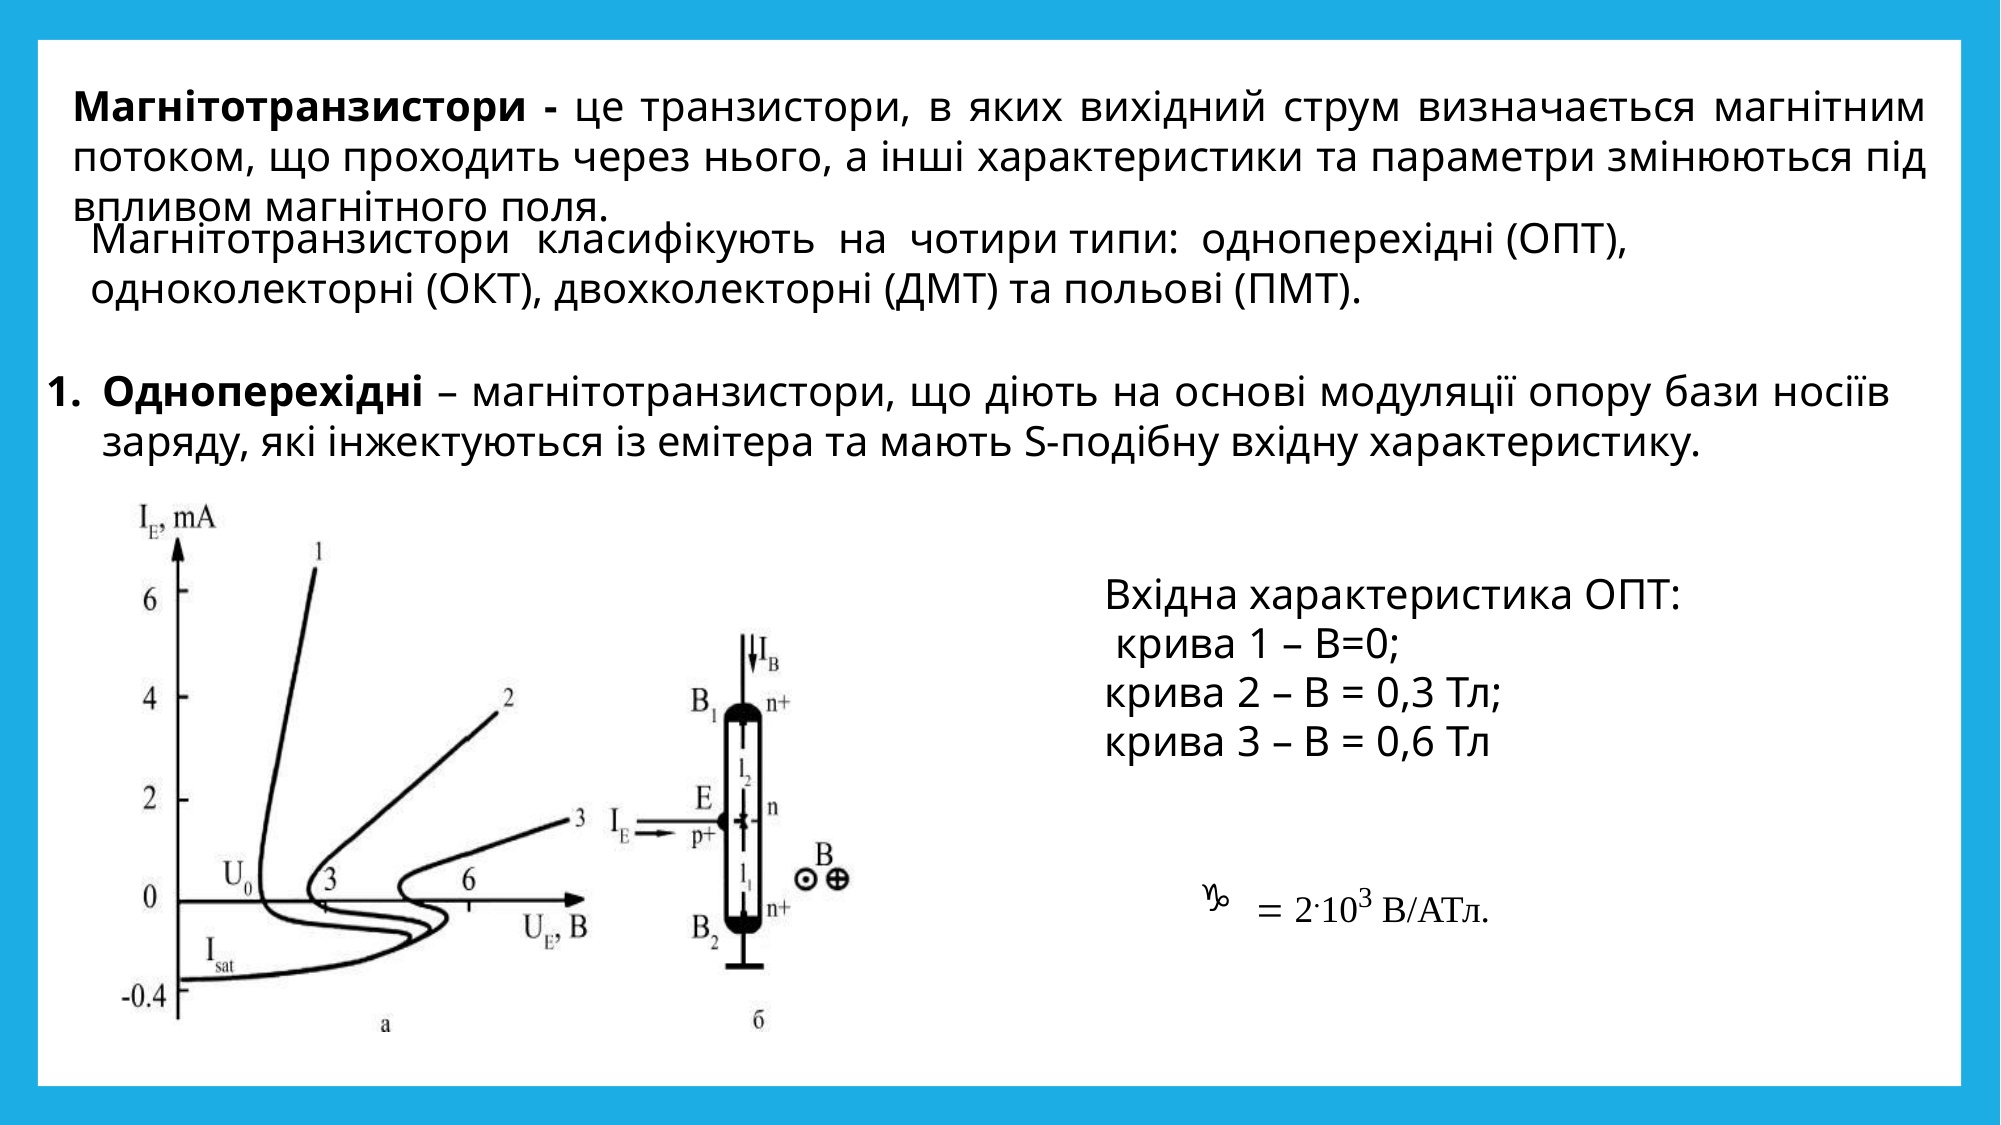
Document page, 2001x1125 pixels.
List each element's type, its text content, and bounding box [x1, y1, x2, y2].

text_box Вхідна характеристика ОПТ: крива 1 – В=0; крива 2 – В = 0,3 Тл; крива 3 – В = 0,6 Тл [1089, 562, 2000, 874]
text_box Магнітотранзистори - це транзистори, в яких вихідний струм визначається магнітним потоком, що проходить через нього, а інші характеристики та параметри змінюються під впливом магнітного поля. [57, 72, 1942, 237]
text_box = 2.103 В/АТл. [1184, 865, 1816, 941]
picture [109, 490, 856, 1032]
text_box Магнітотранзистори класифікують на чотири типи: одноперехідні (ОПТ), одноколекторні (ОКТ), двохколекторні (ДМТ) та польові (ПМТ). Одноперехідні – магнітотранзистори, що діють на основі модуляції опору бази носіїв заряду, які інжектуються із емітера та мають S-подібну вхідну характеристику. [31, 204, 1906, 472]
